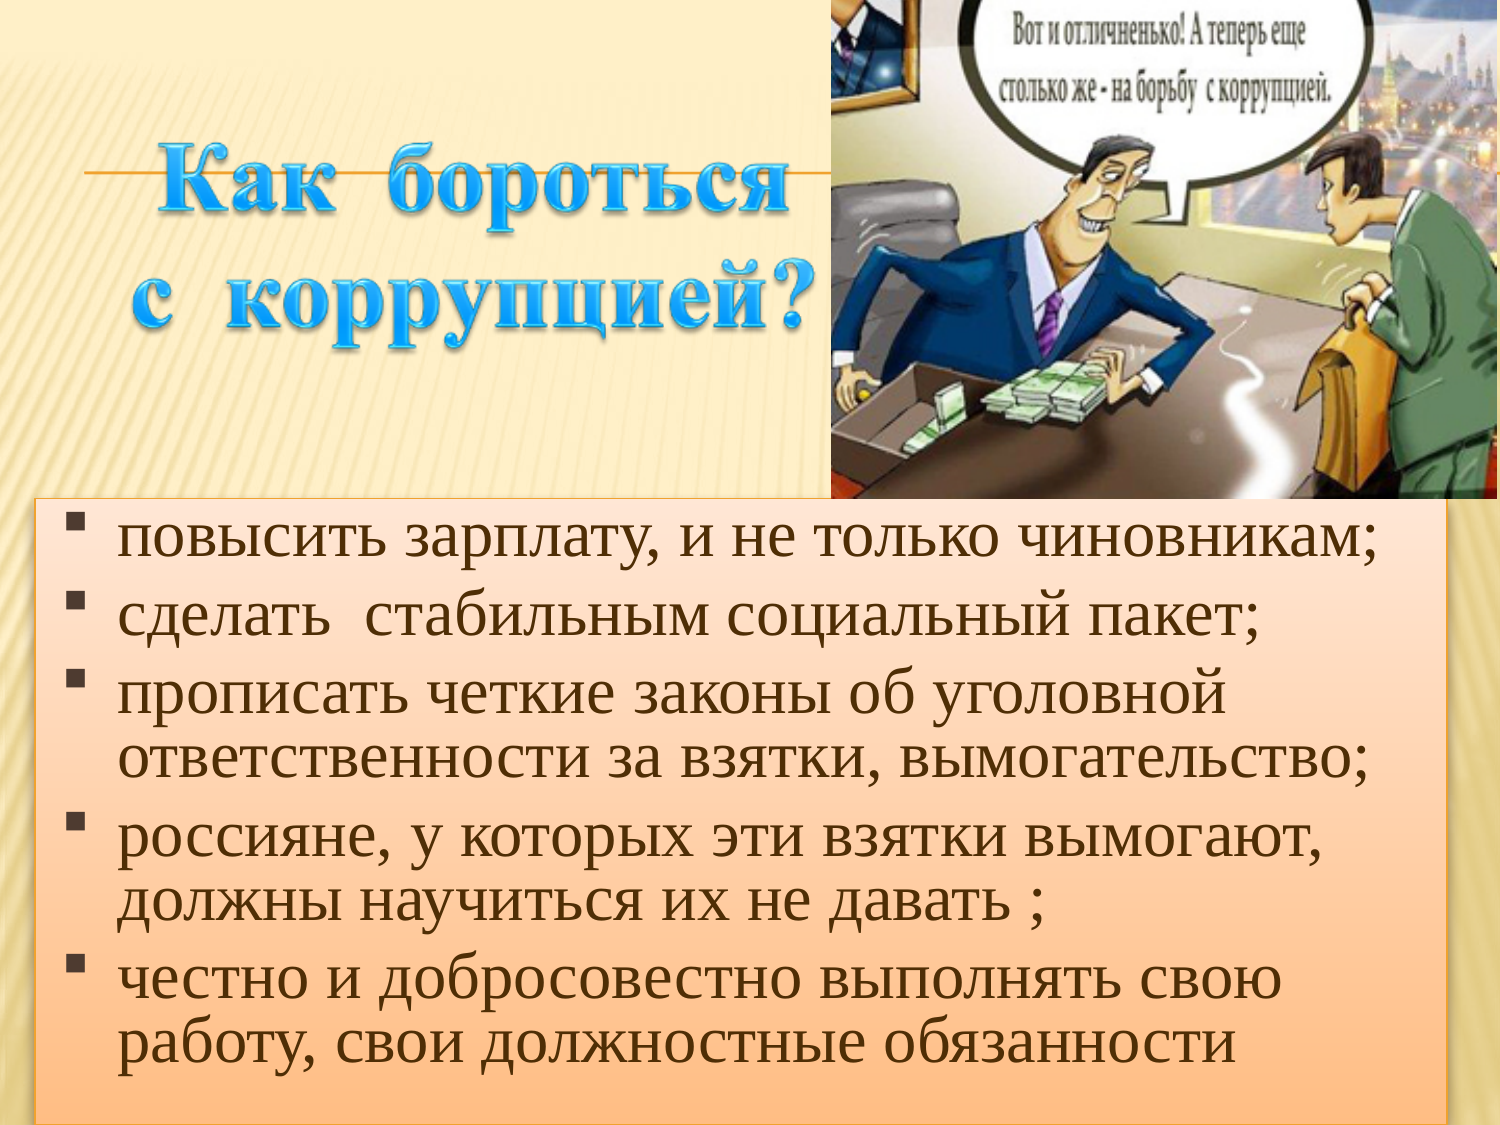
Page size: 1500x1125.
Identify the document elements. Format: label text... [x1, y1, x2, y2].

text_box повысить зарплату, и не только чиновникам; сделать стабильным социальный пакет; прописать четкие законы об уголовной ответственности за взятки, вымогательство; россияне, у которых эти взятки вымогают, должны научиться их не давать ; честно и добросовестно выполнять свою работу, свои должностные обязанности [34, 498, 1448, 1125]
picture [34, 81, 829, 423]
picture [831, 0, 1497, 499]
